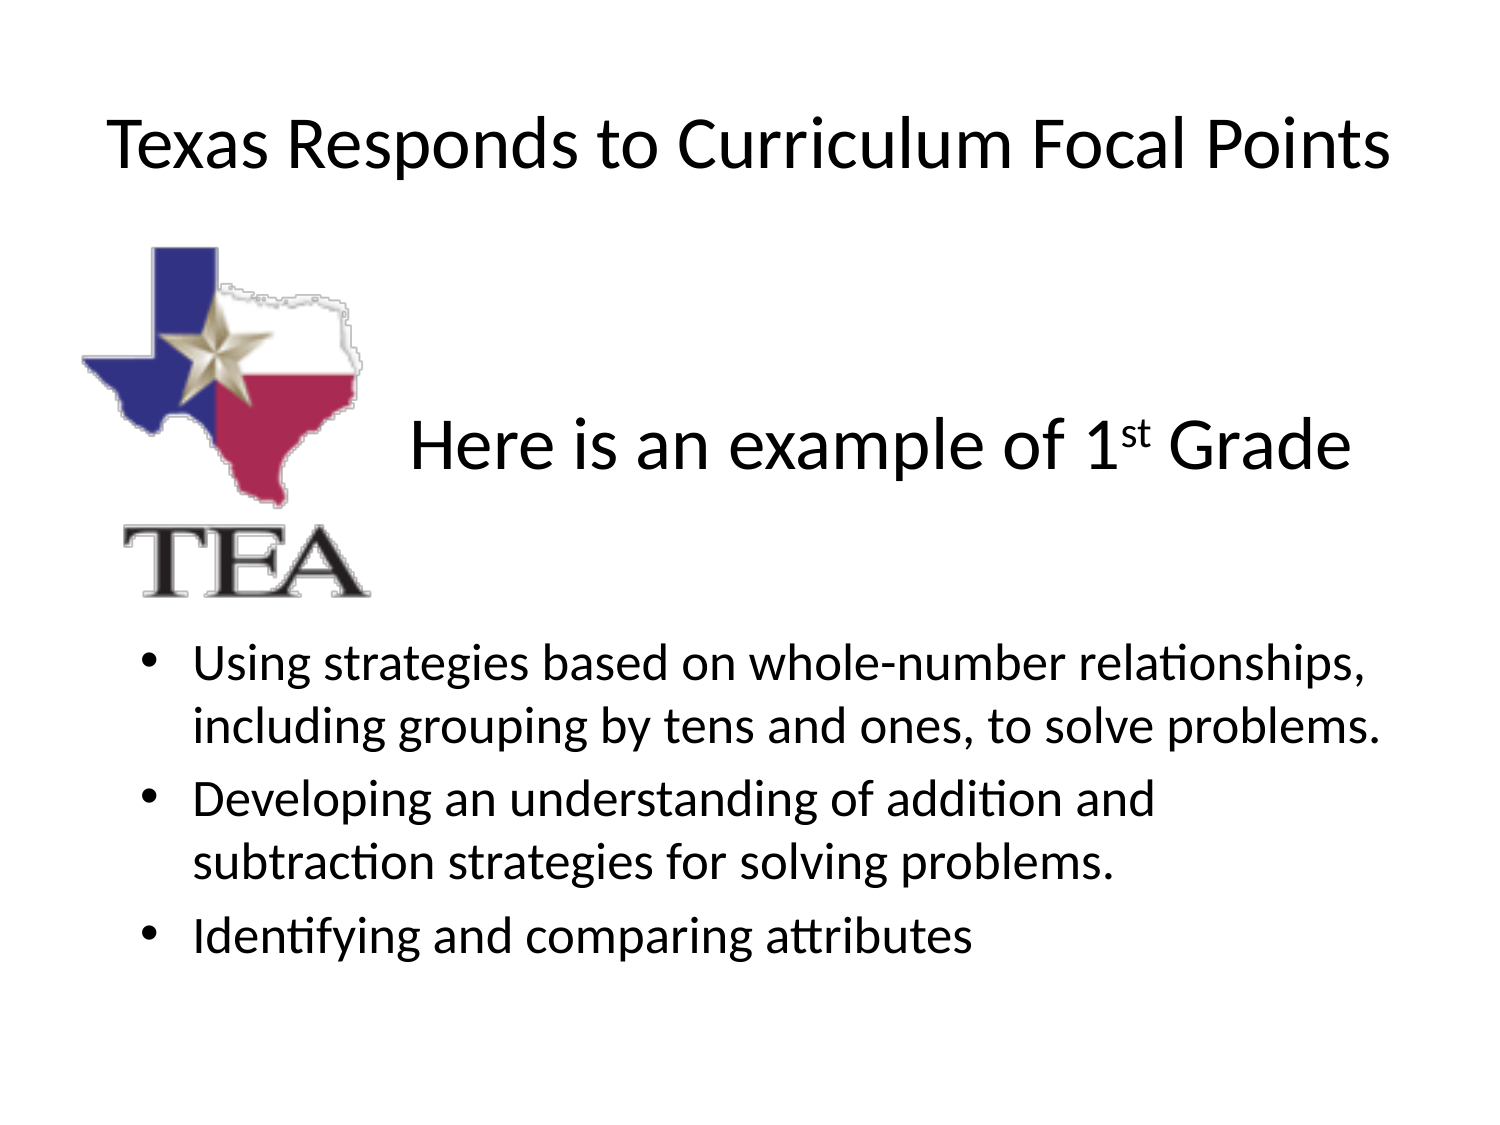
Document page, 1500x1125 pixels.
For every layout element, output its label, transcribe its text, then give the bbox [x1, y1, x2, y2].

text_box Using strategies based on whole-number relationships, including grouping by tens and ones, to solve problems. Developing an understanding of addition and subtraction strategies for solving problems. Identifying and comparing attributes [125, 619, 1425, 1005]
text_box Here is an example of 1st Grade [394, 387, 1369, 493]
title Texas Responds to Curriculum Focal Points [75, 45, 1425, 233]
picture [74, 232, 388, 620]
